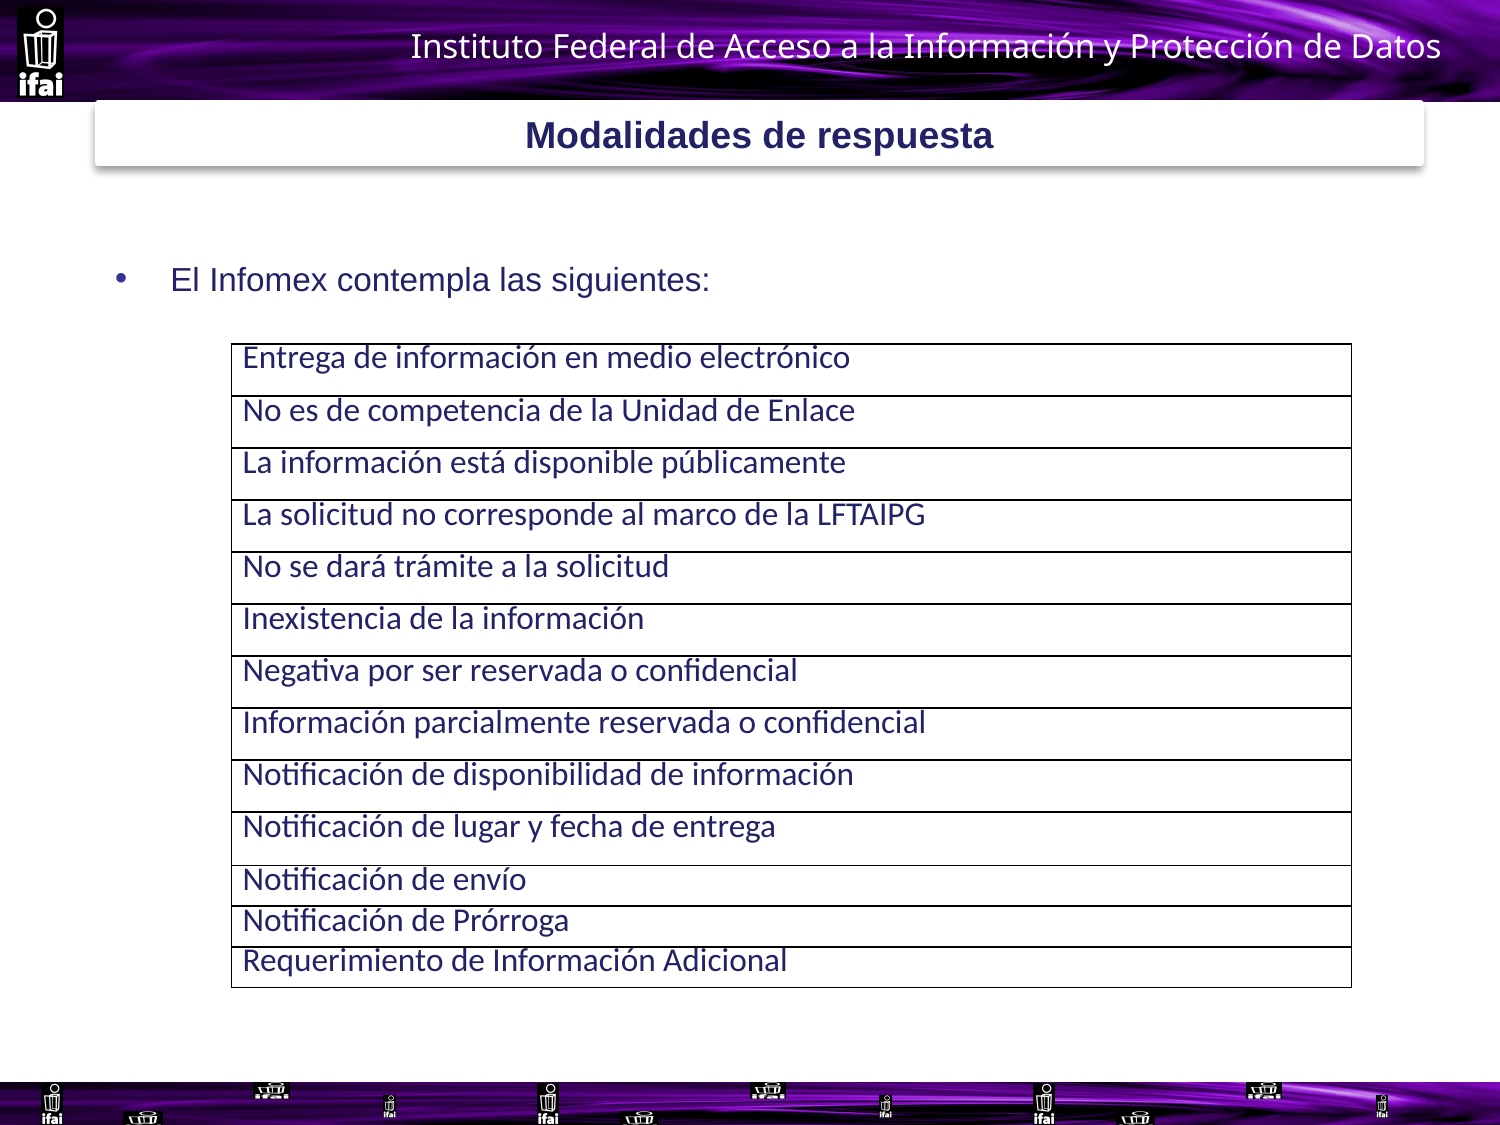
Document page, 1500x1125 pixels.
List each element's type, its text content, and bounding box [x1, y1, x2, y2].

picture [0, 1082, 1500, 1125]
table_cell Notificación de envío [232, 866, 1351, 905]
table_cell La solicitud no corresponde al marco de la LFTAIPG [232, 501, 1351, 551]
text_box Modalidades de respuesta [95, 100, 1424, 166]
table_cell Inexistencia de la información [232, 605, 1351, 655]
table_cell No es de competencia de la Unidad de Enlace [232, 397, 1351, 447]
table_cell Información parcialmente reservada o confidencial [232, 709, 1351, 759]
table_cell La información está disponible públicamente [232, 449, 1351, 499]
list El Infomex contempla las siguientes: [98, 193, 1407, 984]
table_cell Notificación de lugar y fecha de entrega [232, 813, 1351, 865]
picture [0, 0, 1500, 102]
table_cell No se dará trámite a la solicitud [232, 553, 1351, 603]
table_header Entrega de información en medio electrónico [232, 345, 1351, 395]
table_cell Negativa por ser reservada o confidencial [232, 657, 1351, 707]
table_cell Requerimiento de Información Adicional [232, 948, 1351, 987]
table_cell Notificación de Prórroga [232, 907, 1351, 946]
table_cell Notificación de disponibilidad de información [232, 761, 1351, 811]
